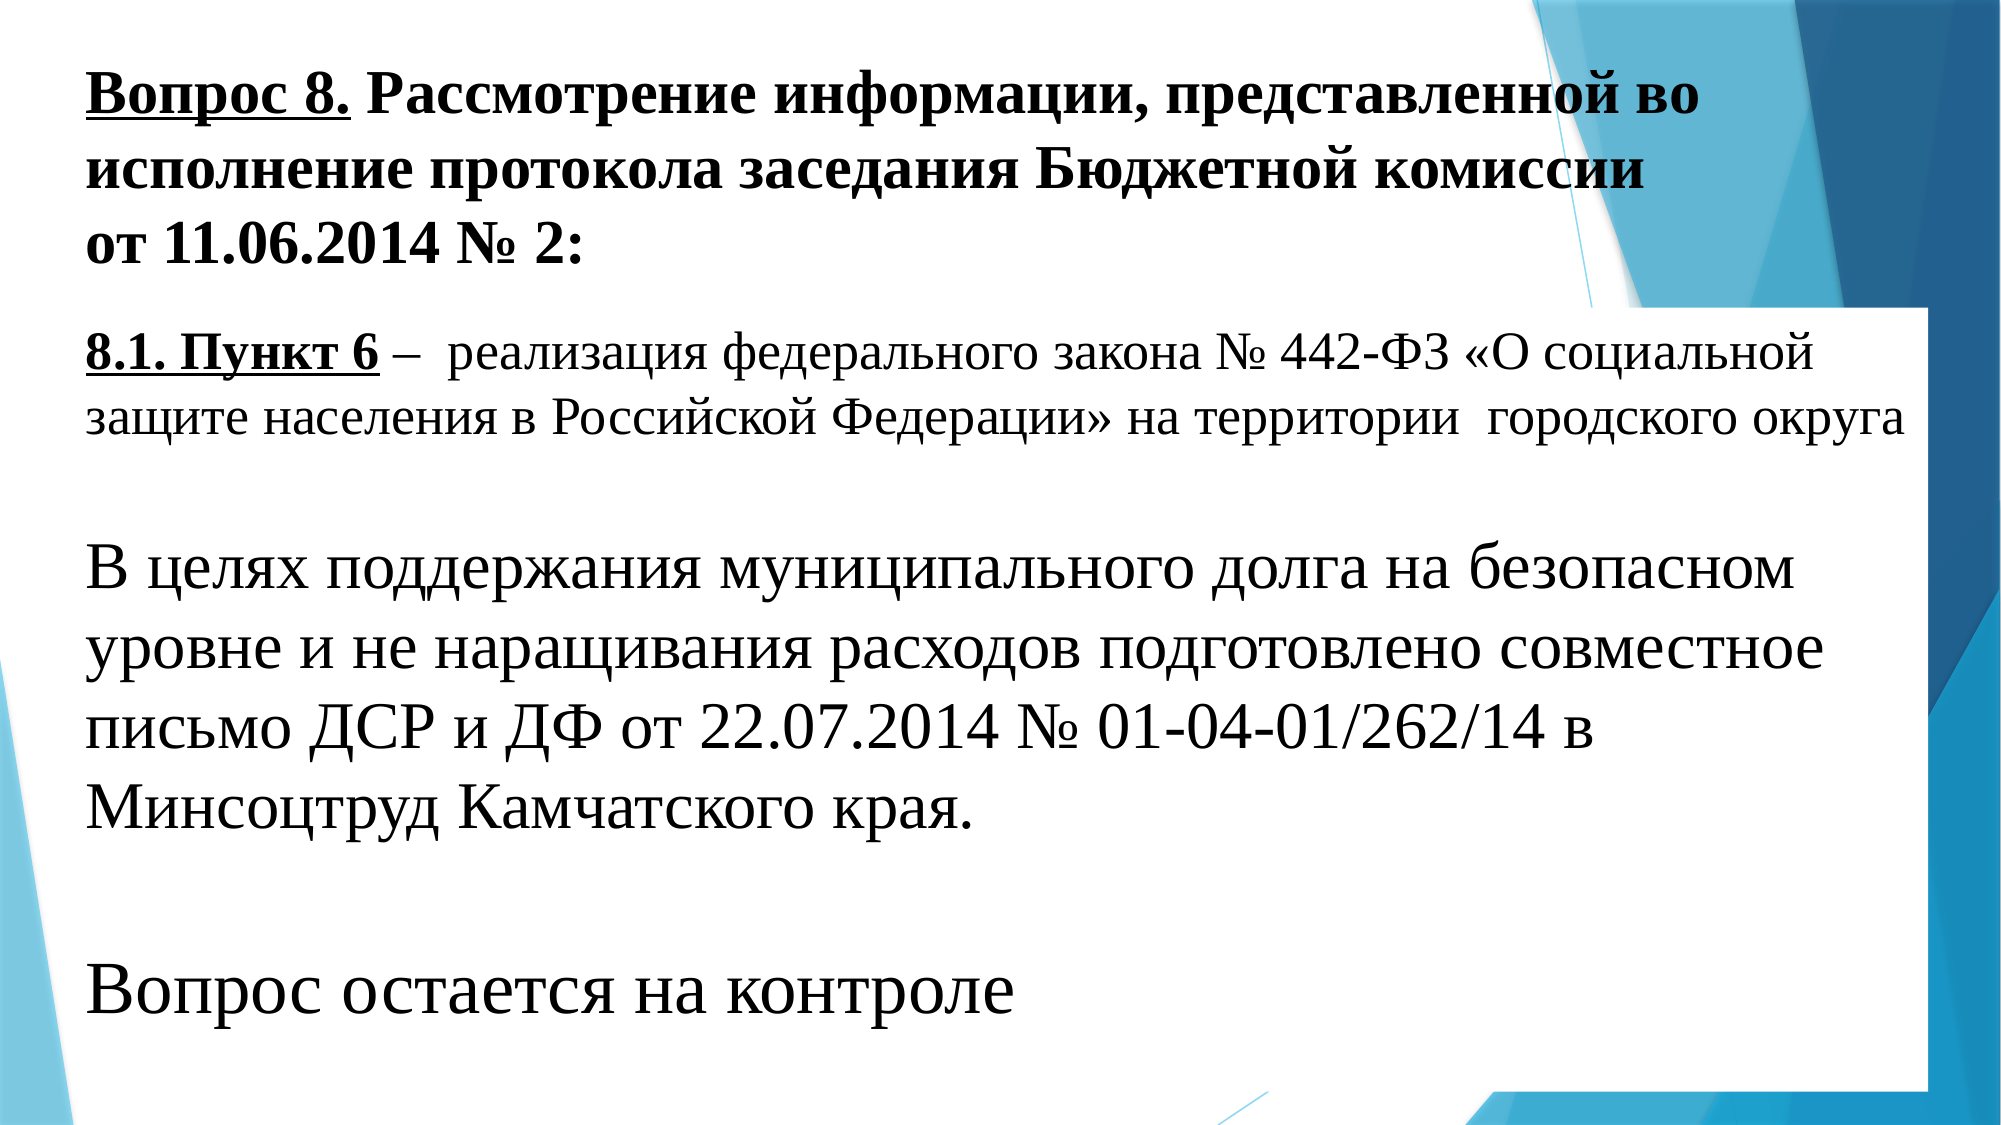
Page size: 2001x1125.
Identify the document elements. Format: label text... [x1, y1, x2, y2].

list 8.1. Пункт 6 – реализация федерального закона № 442-ФЗ «О социальной защите населения в Российской Федерации» на территории городского округа В целях поддержания муниципального долга на безопасном уровне и не наращивания расходов подготовлено совместное письмо ДСР и ДФ от 22.07.2014 № 01-04-01/262/14 в Минсоцтруд Камчатского края. Вопрос остается на контроле [70, 307, 1929, 1092]
title Вопрос 8. Рассмотрение информации, представленной во исполнение протокола заседания Бюджетной комиссии от 11.06.2014 № 2: [70, 43, 1939, 281]
